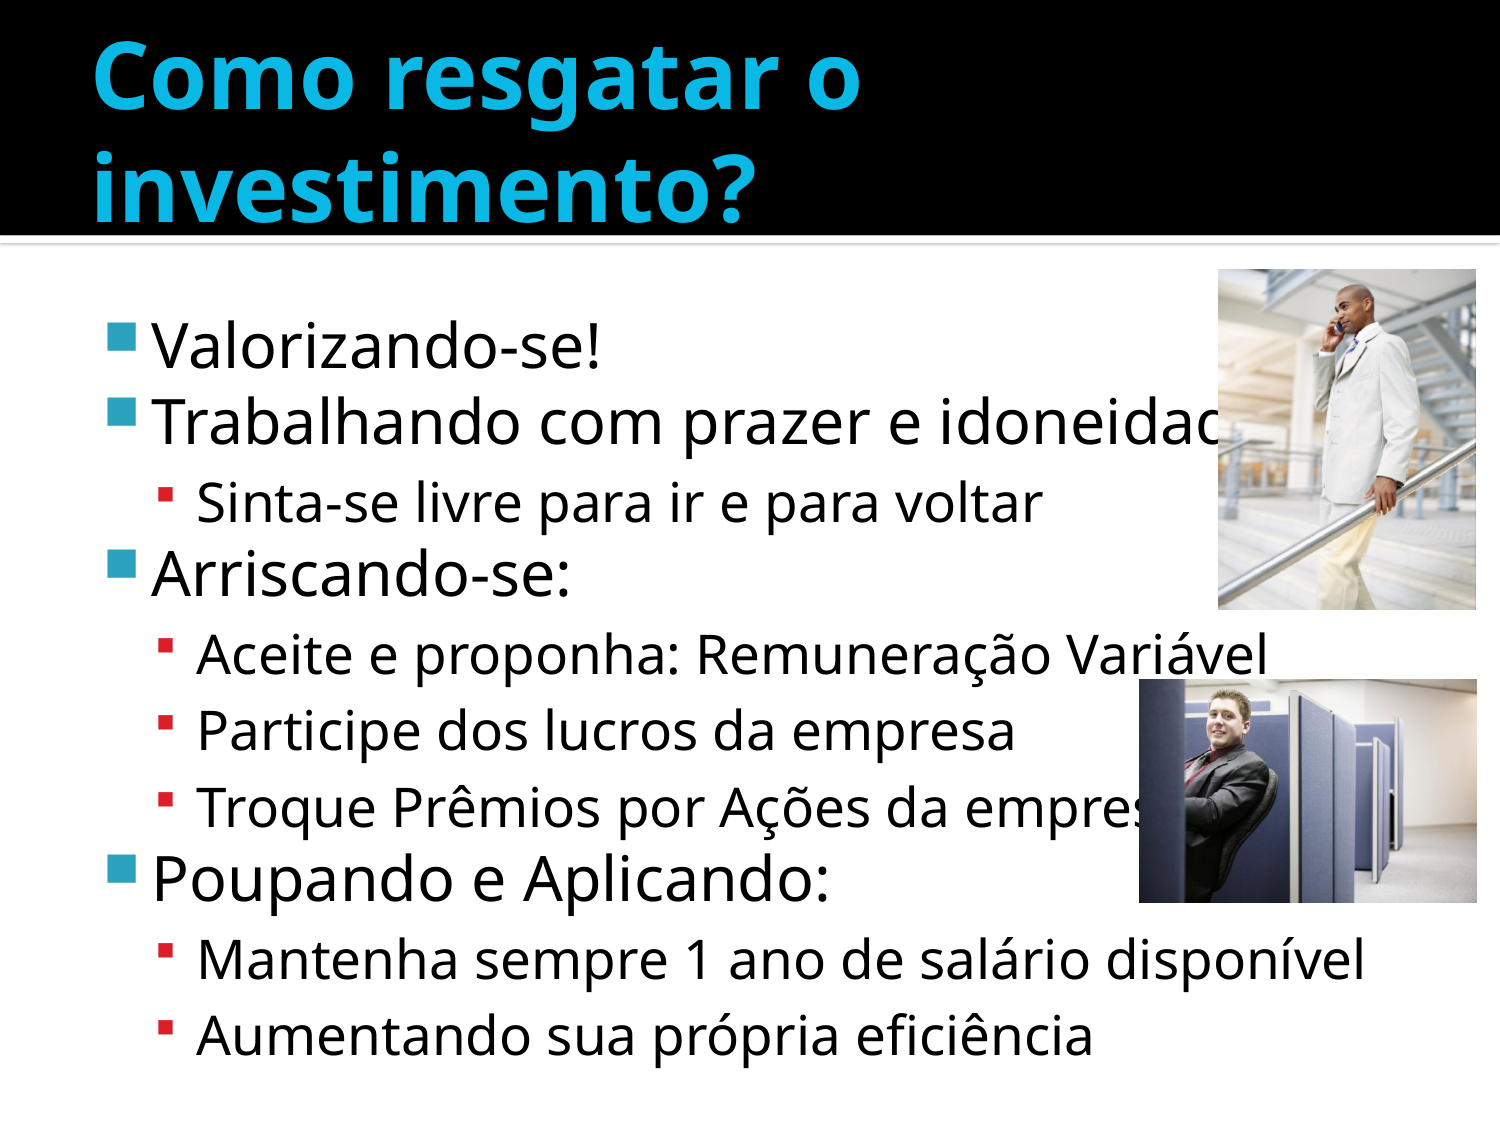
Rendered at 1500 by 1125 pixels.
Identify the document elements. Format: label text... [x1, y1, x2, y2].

list Valorizando-se! Trabalhando com prazer e idoneidade: Sinta-se livre para ir e para voltar Arriscando-se: Aceite e proponha: Remuneração Variável Participe dos lucros da empresa Troque Prêmios por Ações da empresa Poupando e Aplicando: Mantenha sempre 1 ano de salário disponível Aumentando sua própria eficiência [75, 291, 1425, 1090]
picture [1218, 269, 1476, 610]
title Como resgatar o investimento? [75, 25, 1425, 231]
picture [1139, 679, 1477, 903]
